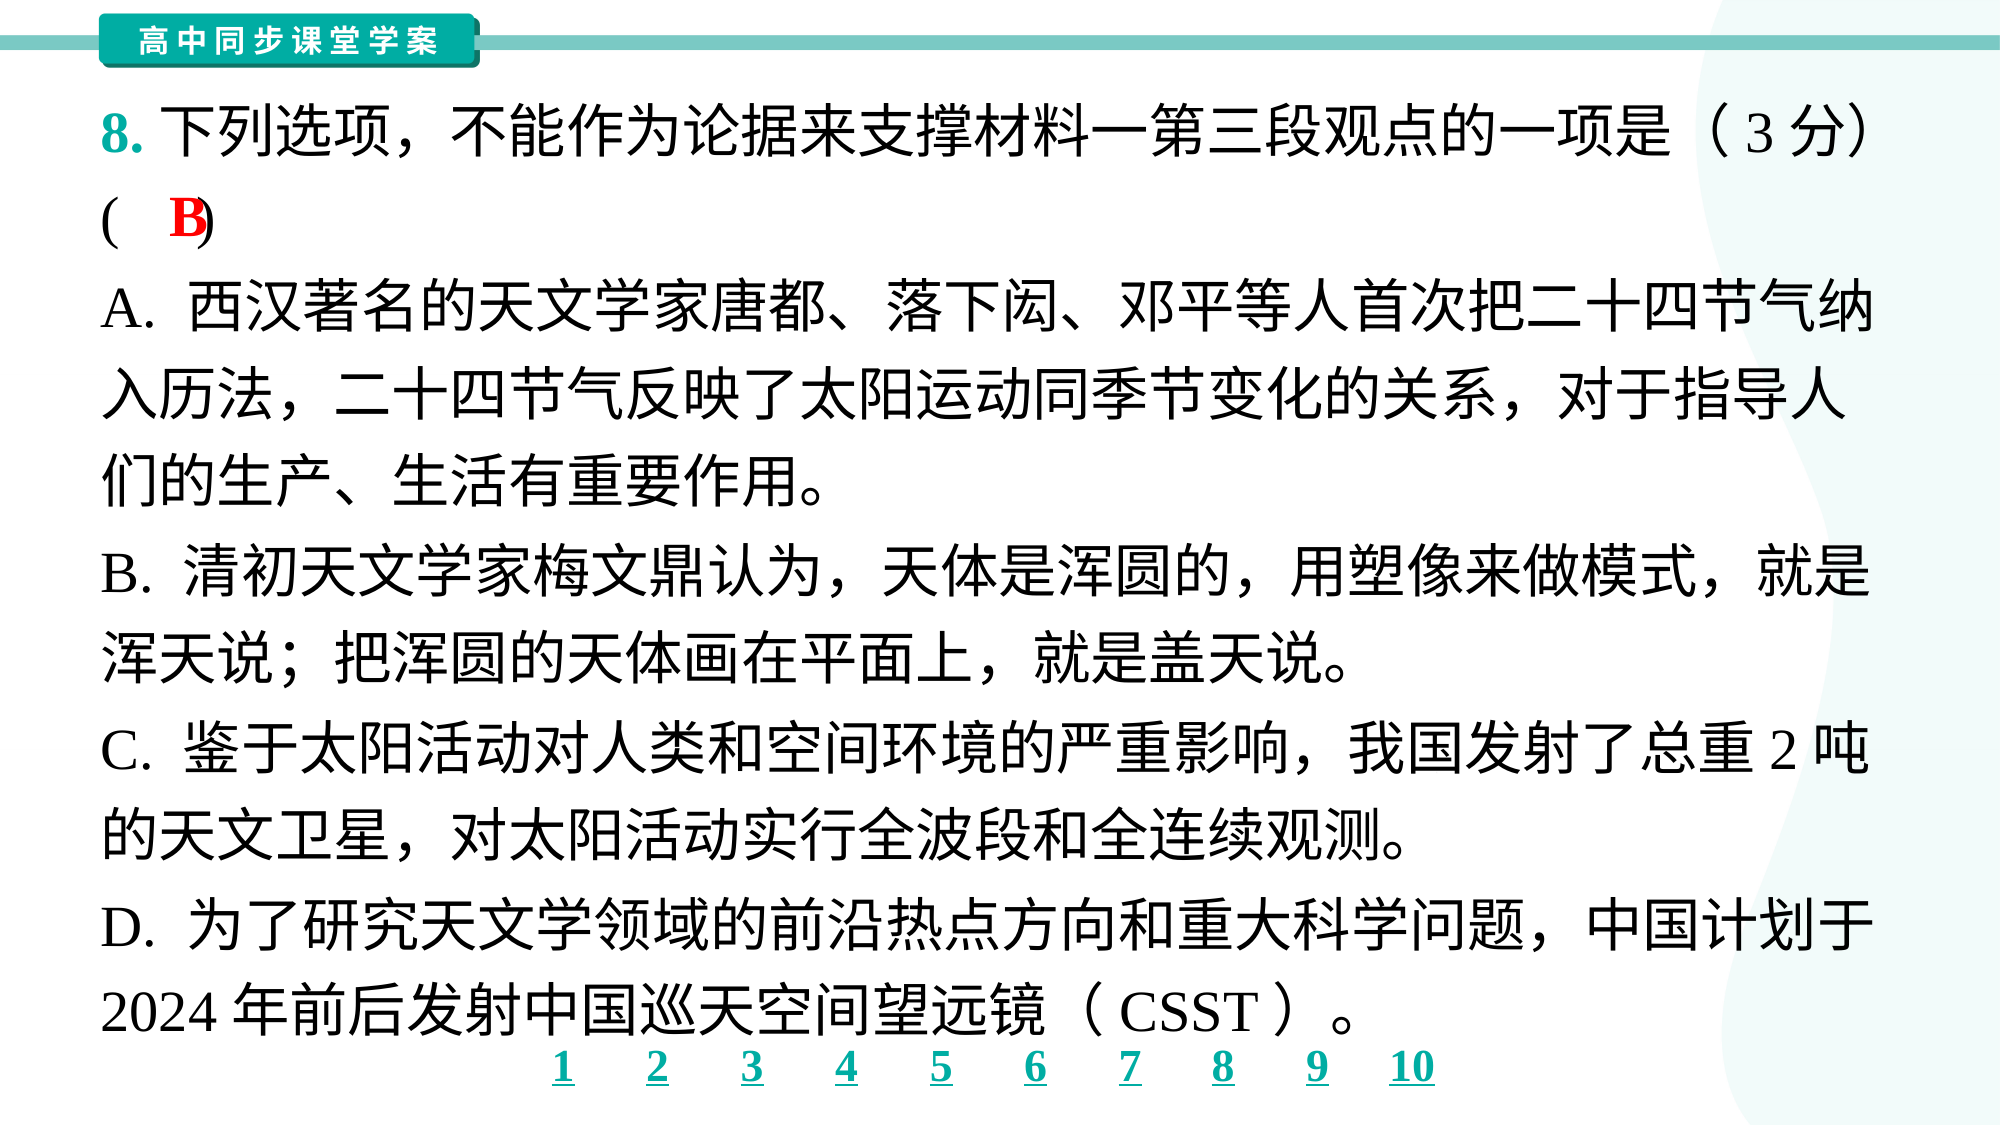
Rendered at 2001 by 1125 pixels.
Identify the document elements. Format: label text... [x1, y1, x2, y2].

picture [0, 0, 2000, 1125]
text_box A. 西汉著名的天文学家唐都、落下闳、邓平等人首次把二十四节气纳 入历法，二十四节气反映了太阳运动同季节变化的关系，对于指导人 们的生产、生活有重要作用。 B. 清初天文学家梅文鼎认为，天体是浑圆的，用塑像来做模式，就是 浑天说；把浑圆的天体画在平面上，就是盖天说。 C. 鉴于太阳活动对人类和空间环境的严重影响，我国发射了总重2吨 的天文卫星，对太阳活动实行全波段和全连续观测。 D. 为了研究天文学领域的前沿热点方向和重大科学问题，中国计划于 2024年前后发射中国巡天空间望远镜（CSST）。 [100, 251, 1899, 1038]
text_box B [147, 162, 230, 242]
text_box 8.下列选项，不能作为论据来支撑材料一第三段观点的一项是（3分） ( ) [100, 76, 1899, 243]
